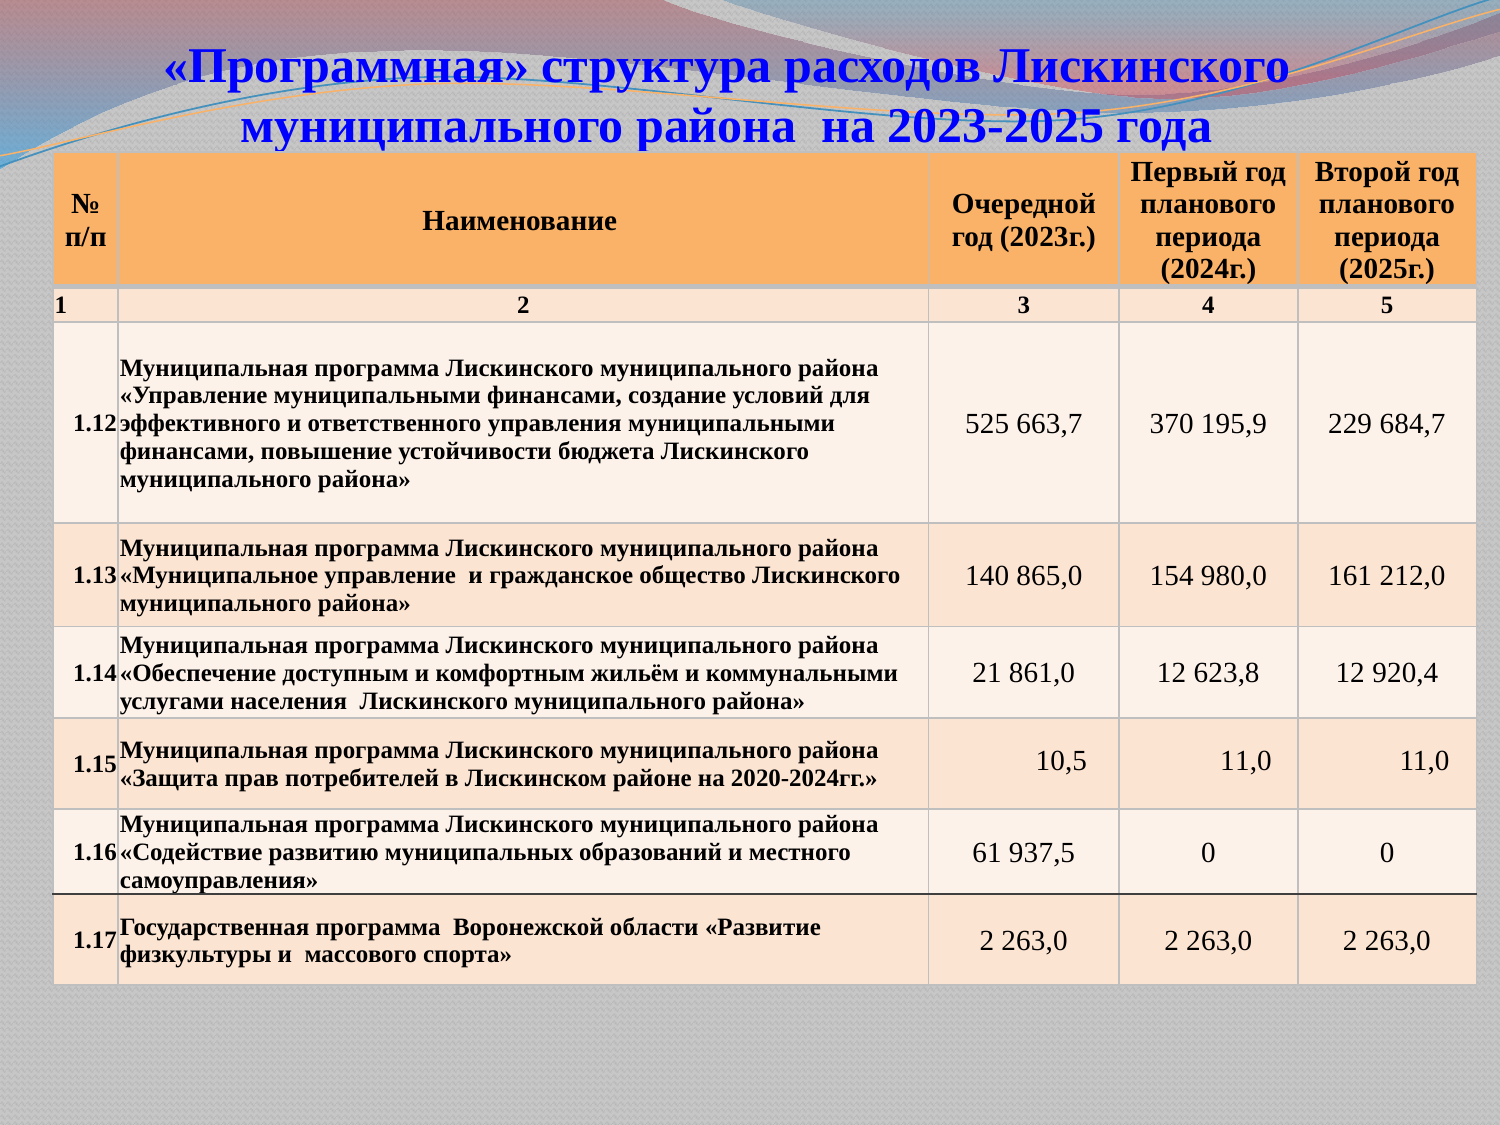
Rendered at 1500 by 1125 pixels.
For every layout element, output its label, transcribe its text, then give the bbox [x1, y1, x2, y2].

table_cell 2 [119, 289, 928, 321]
table_cell 5 [1299, 289, 1476, 321]
table_cell 3 [929, 289, 1118, 321]
table_cell 525 663,7 [929, 323, 1118, 522]
table_cell 1.12 [54, 323, 117, 522]
title «Программная» структура расходов Лискинского муниципального района на 2023-2025 года [35, 35, 1418, 153]
table_cell 10,5 [929, 719, 1118, 808]
table_header Второй год планового периода (2025г.) [1299, 153, 1476, 284]
table_cell 1.15 [54, 719, 117, 808]
table_cell Государственная программа Воронежской области «Развитие физкультуры и массового спорта» [119, 895, 928, 984]
table_cell 2 263,0 [1299, 895, 1476, 984]
table_cell 0 [1299, 810, 1476, 893]
table_cell 161 212,0 [1299, 524, 1476, 626]
table_cell Муниципальная программа Лискинского муниципального района «Защита прав потребителей в Лискинском районе на 2020-2024гг.» [119, 719, 928, 808]
table_cell 61 937,5 [929, 810, 1118, 893]
table_cell 1.14 [54, 627, 117, 717]
table_cell 2 263,0 [929, 895, 1118, 984]
table_cell 1.13 [54, 524, 117, 626]
table_cell 1.17 [54, 895, 117, 984]
table_cell Муниципальная программа Лискинского муниципального района «Содействие развитию муниципальных образований и местного самоуправления» [119, 810, 928, 893]
table_cell 1.16 [54, 810, 117, 893]
table_cell 11,0 [1120, 719, 1297, 808]
table_cell 154 980,0 [1120, 524, 1297, 626]
table_cell 370 195,9 [1120, 323, 1297, 522]
table_cell 12 623,8 [1120, 627, 1297, 717]
table_cell 1 [54, 289, 117, 321]
table_cell Муниципальная программа Лискинского муниципального района «Обеспечение доступным и комфортным жильём и коммунальными услугами населения Лискинского муниципального района» [119, 627, 928, 717]
table_header № п/п [54, 153, 117, 284]
table_cell Муниципальная программа Лискинского муниципального района «Муниципальное управление и гражданское общество Лискинского муниципального района» [119, 524, 928, 626]
table_cell 21 861,0 [929, 627, 1118, 717]
table_cell 229 684,7 [1299, 323, 1476, 522]
table_cell 4 [1120, 289, 1297, 321]
table_cell 140 865,0 [929, 524, 1118, 626]
table_cell Муниципальная программа Лискинского муниципального района «Управление муниципальными финансами, создание условий для эффективного и ответственного управления муниципальными финансами, повышение устойчивости бюджета Лискинского муниципального района» [119, 323, 928, 522]
table_header Наименование [119, 153, 928, 284]
table_header Первый год планового периода (2024г.) [1120, 153, 1297, 284]
table_cell 2 263,0 [1120, 895, 1297, 984]
table_header Очередной год (2023г.) [929, 153, 1118, 284]
table_cell 0 [1120, 810, 1297, 893]
table_cell 11,0 [1299, 719, 1476, 808]
table_cell 12 920,4 [1299, 627, 1476, 717]
